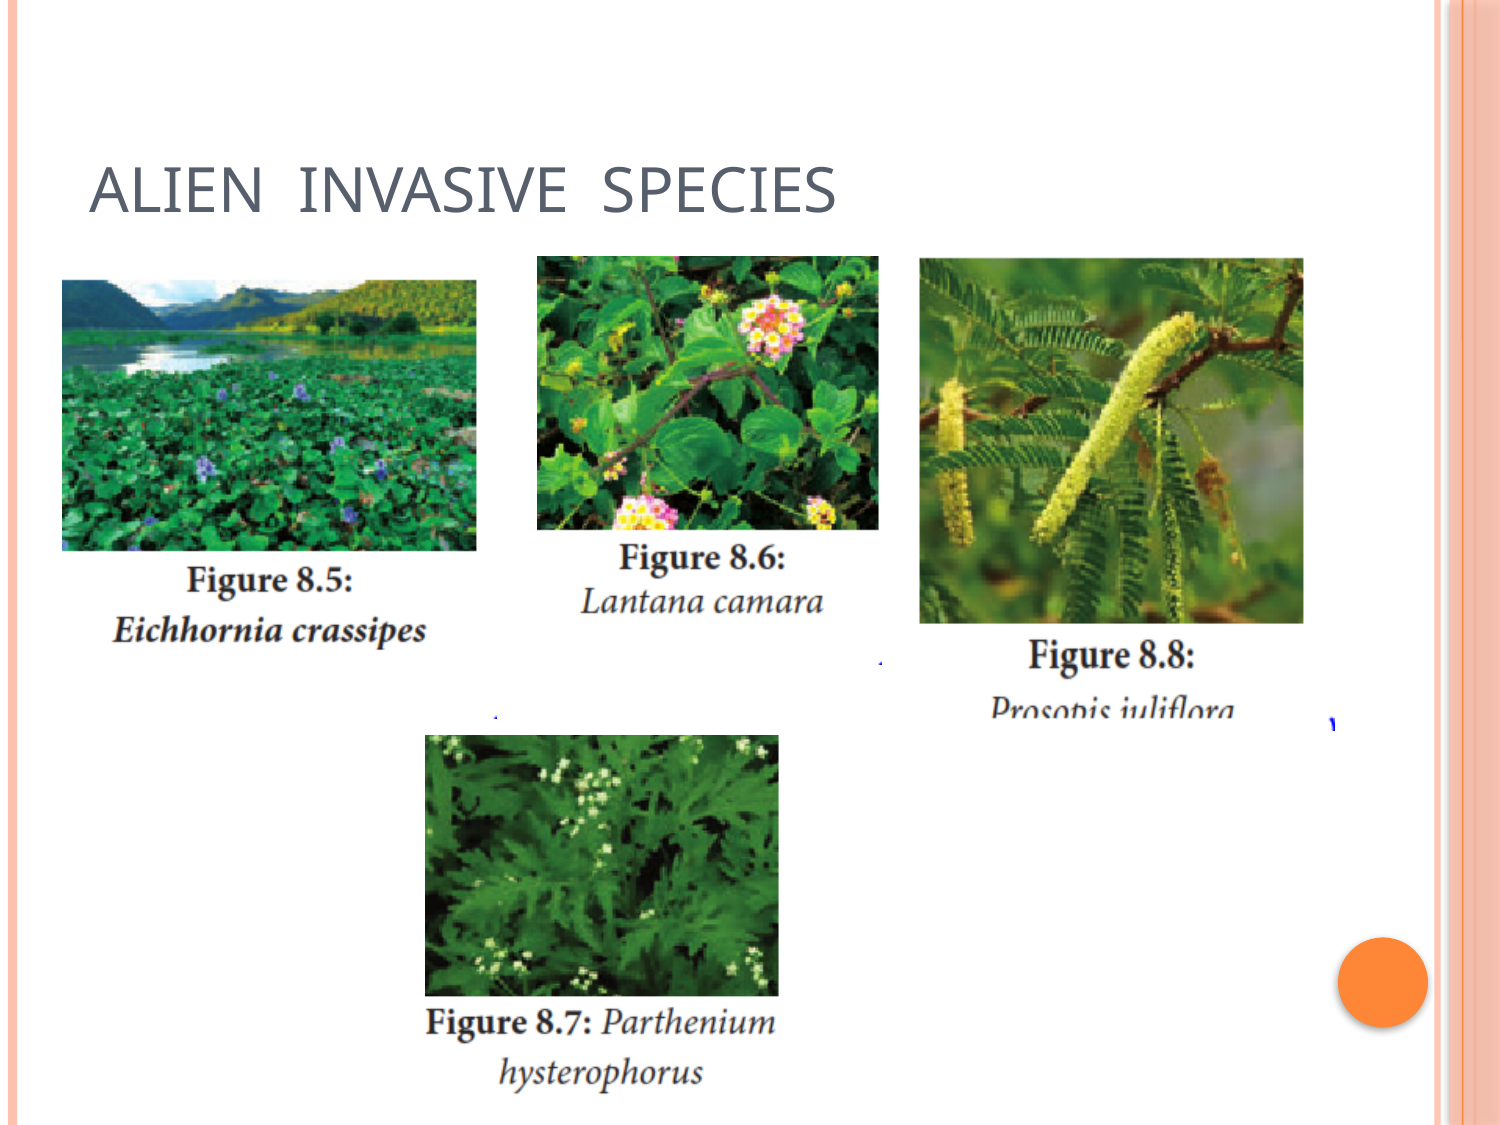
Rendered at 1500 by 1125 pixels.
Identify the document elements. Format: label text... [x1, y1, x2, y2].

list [61, 274, 498, 720]
picture [424, 735, 782, 1125]
picture [911, 245, 1335, 731]
title ALIEN INVASIVE SPECIES [75, 45, 1300, 233]
picture [536, 256, 882, 666]
